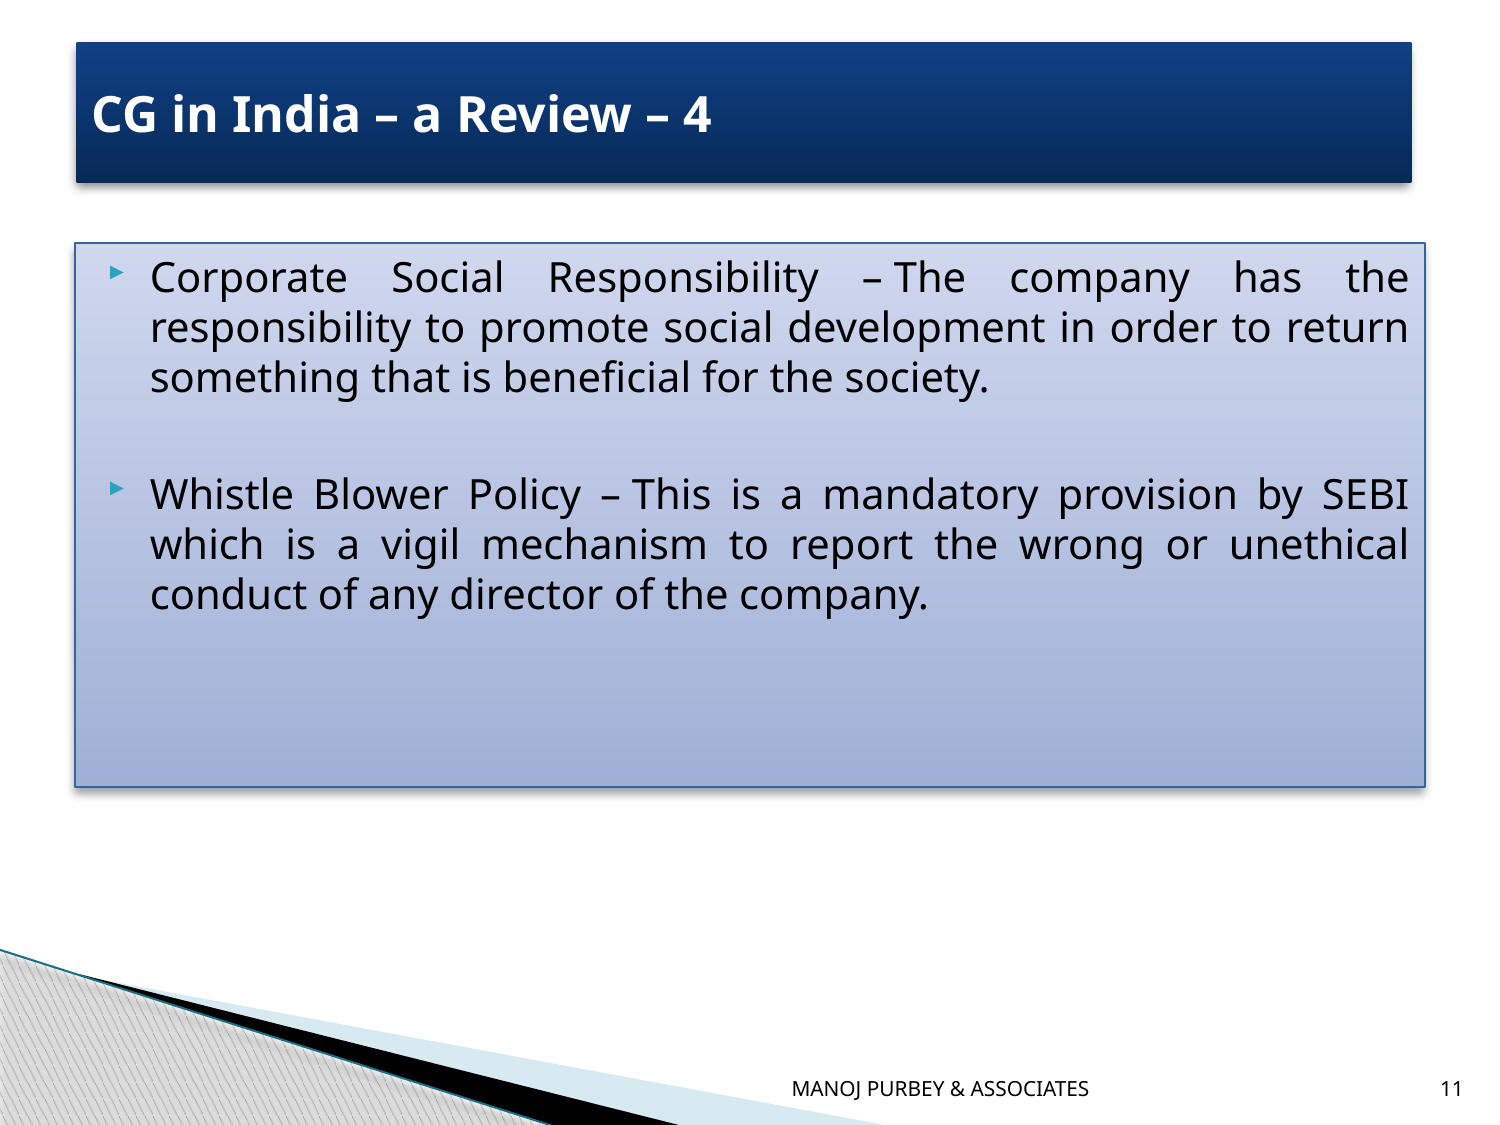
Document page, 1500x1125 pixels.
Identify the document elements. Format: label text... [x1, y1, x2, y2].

slide_number 11 [1418, 1051, 1479, 1112]
list Corporate Social Responsibility – The company has the responsibility to promote social development in order to return something that is beneficial for the society. Whistle Blower Policy – This is a mandatory provision by SEBI which is a vigil mechanism to report the wrong or unethical conduct of any director of the company. [74, 242, 1426, 788]
footer MANOJ PURBEY & ASSOCIATES [718, 1051, 1105, 1112]
title CG in India – a Review – 4 [76, 42, 1412, 183]
